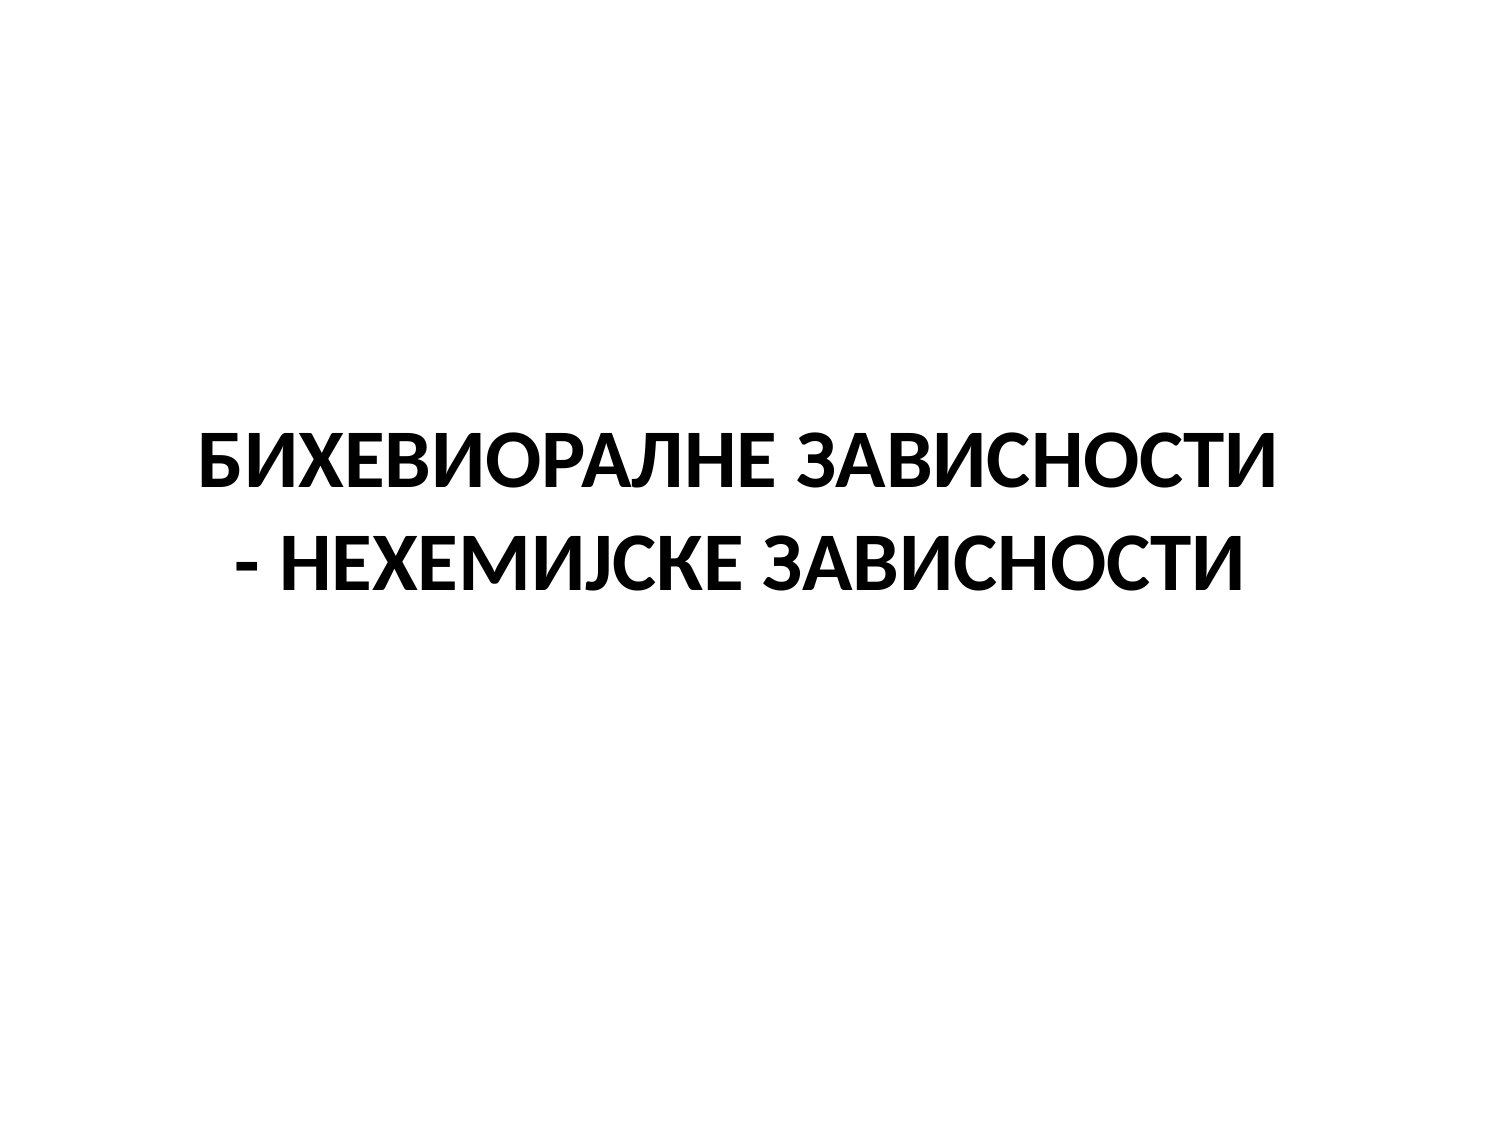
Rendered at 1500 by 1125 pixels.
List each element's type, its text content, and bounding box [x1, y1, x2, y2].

title БИХЕВИОРАЛНЕ ЗАВИСНОСТИ - НЕХЕМИЈСКЕ ЗАВИСНОСТИ [112, 87, 1388, 688]
